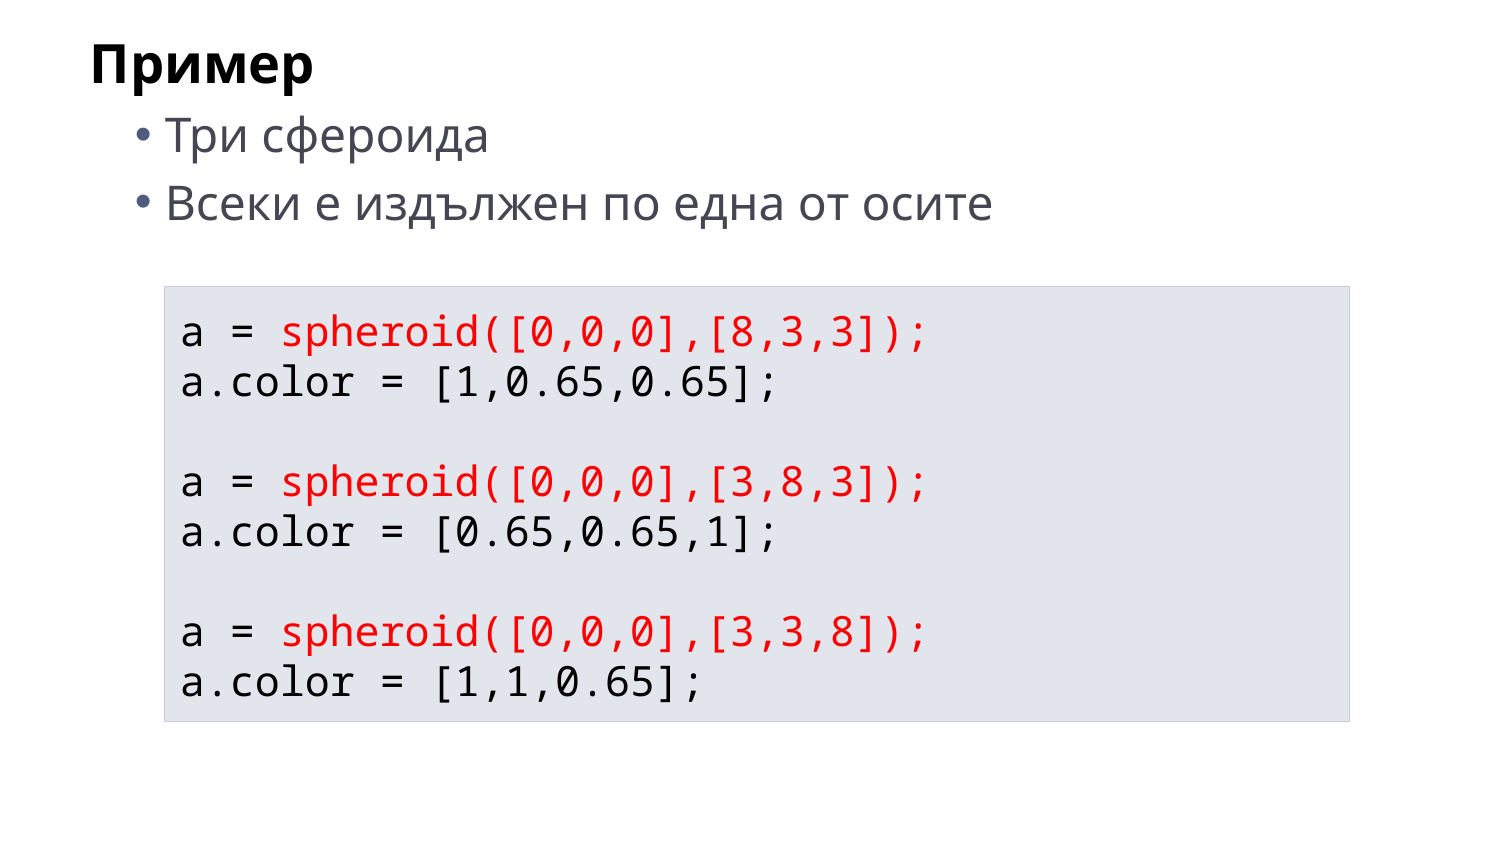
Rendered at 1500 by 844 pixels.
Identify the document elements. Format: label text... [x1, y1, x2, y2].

text_box a = spheroid([0,0,0],[8,3,3]); a.color = [1,0.65,0.65]; a = spheroid([0,0,0],[3,8,3]); a.color = [0.65,0.65,1]; a = spheroid([0,0,0],[3,3,8]); a.color = [1,1,0.65]; [164, 286, 1350, 722]
list Пример Три сфероида Всеки е издължен по една от осите [75, 21, 1475, 835]
